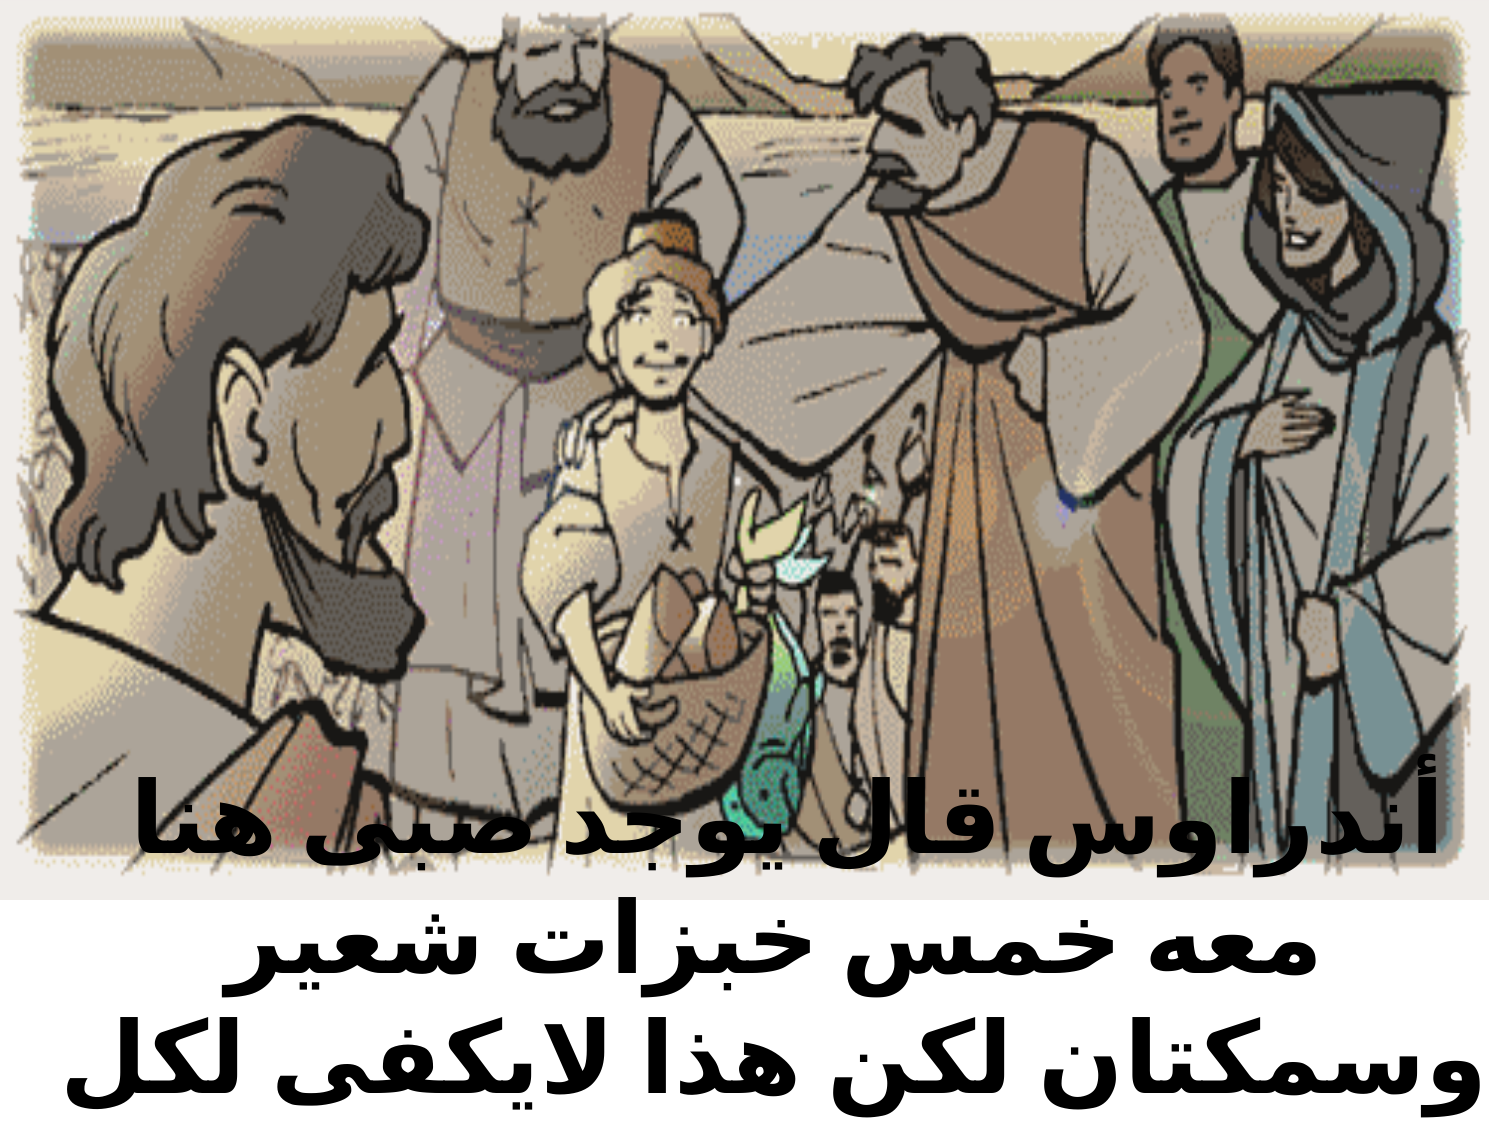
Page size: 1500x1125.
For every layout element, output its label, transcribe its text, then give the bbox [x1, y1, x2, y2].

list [0, 0, 1489, 901]
text_box أندراوس قال يوجد صبى هنا معه خمس خبزات شعير وسمكتان لكن هذا لايكفى لكل هؤلاء [0, 799, 1500, 1125]
